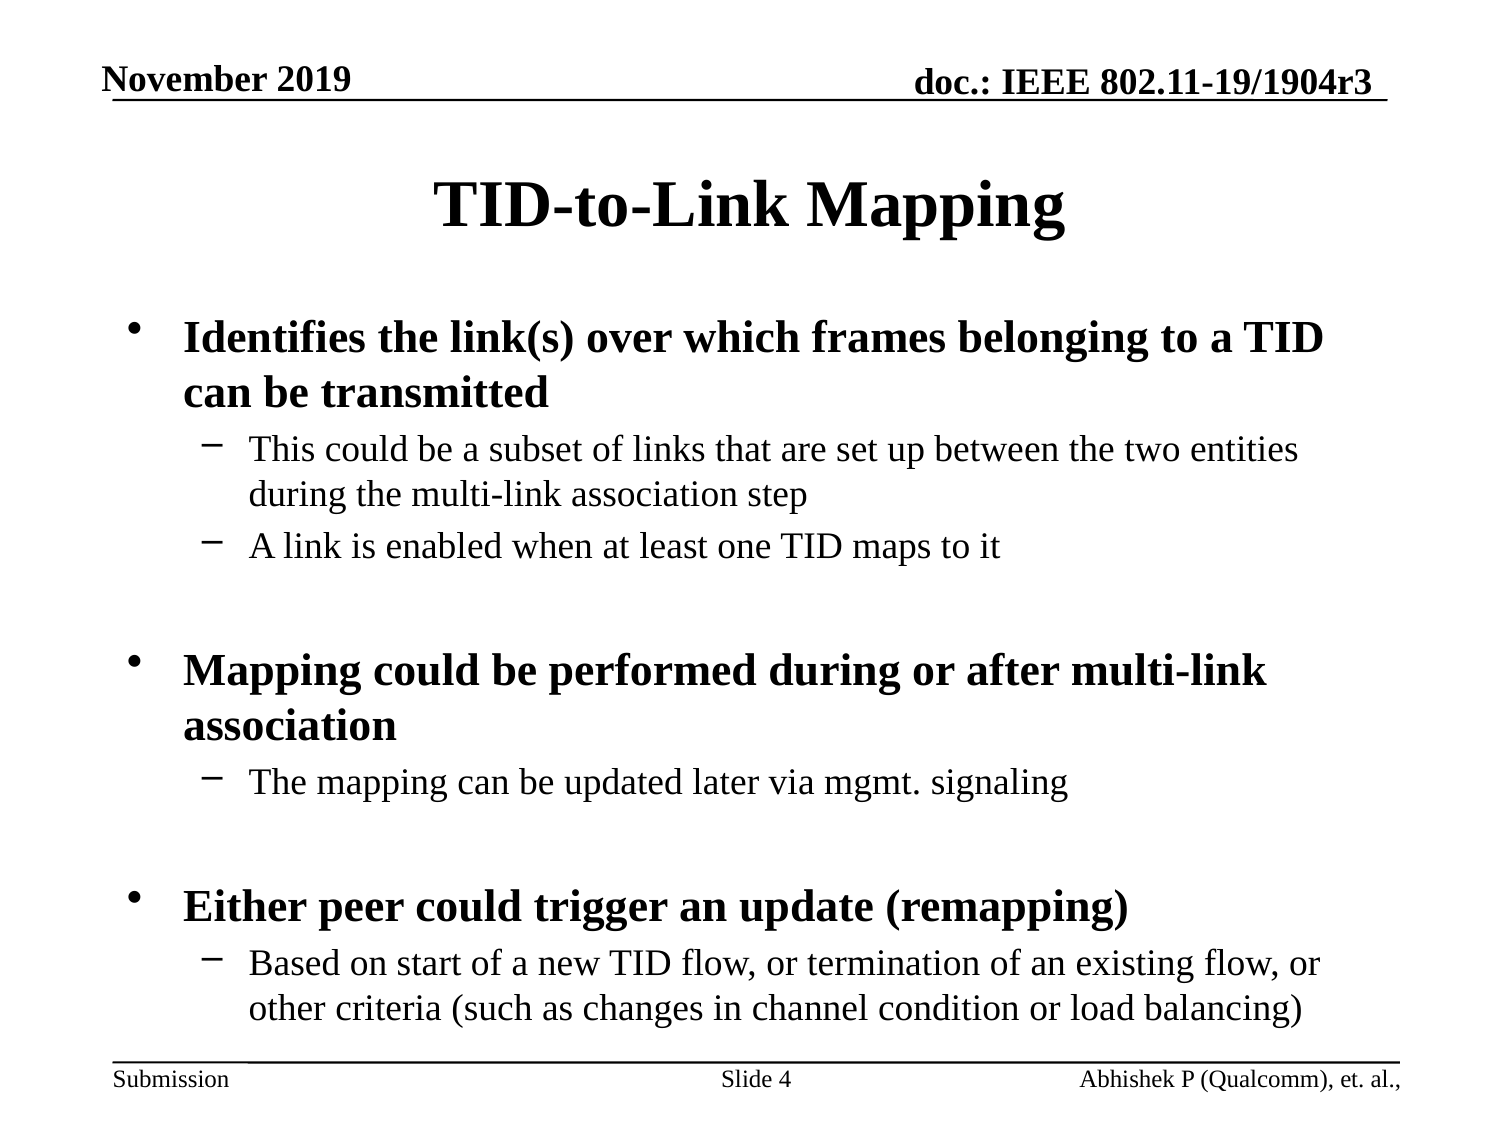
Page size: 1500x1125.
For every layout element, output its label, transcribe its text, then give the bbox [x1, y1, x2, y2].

footer Abhishek P (Qualcomm), et. al., [949, 1061, 1402, 1093]
title TID-to-Link Mapping [112, 112, 1388, 288]
slide_number Slide 4 [712, 1061, 801, 1093]
list Identifies the link(s) over which frames belonging to a TID can be transmitted This could be a subset of links that are set up between the two entities during the multi-link association step A link is enabled when at least one TID maps to it Mapping could be performed during or after multi-link association The mapping can be updated later via mgmt. signaling Either peer could trigger an update (remapping) Based on start of a new TID flow, or termination of an existing flow, or other criteria (such as changes in channel condition or load balancing) [111, 298, 1401, 1052]
